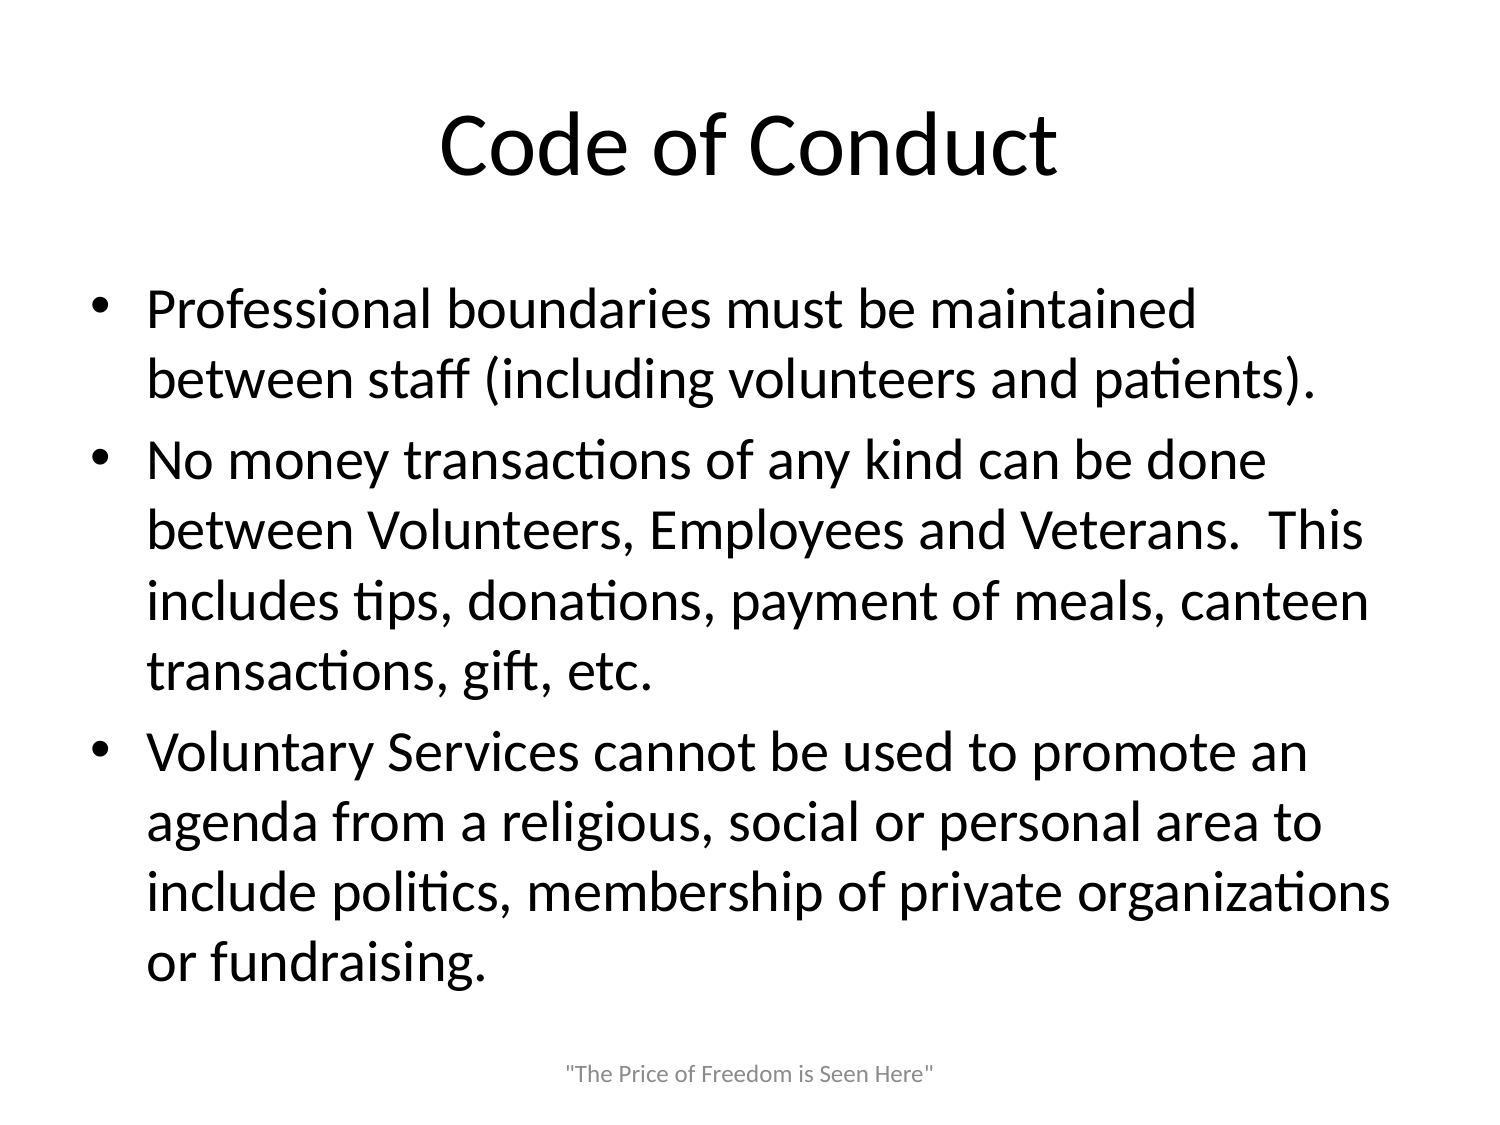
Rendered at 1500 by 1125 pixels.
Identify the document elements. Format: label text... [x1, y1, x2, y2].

title Code of Conduct [75, 45, 1425, 233]
footer "The Price of Freedom is Seen Here" [512, 1042, 988, 1103]
list Professional boundaries must be maintained between staff (including volunteers and patients). No money transactions of any kind can be done between Volunteers, Employees and Veterans. This includes tips, donations, payment of meals, canteen transactions, gift, etc. Voluntary Services cannot be used to promote an agenda from a religious, social or personal area to include politics, membership of private organizations or fundraising. [75, 262, 1425, 1005]
